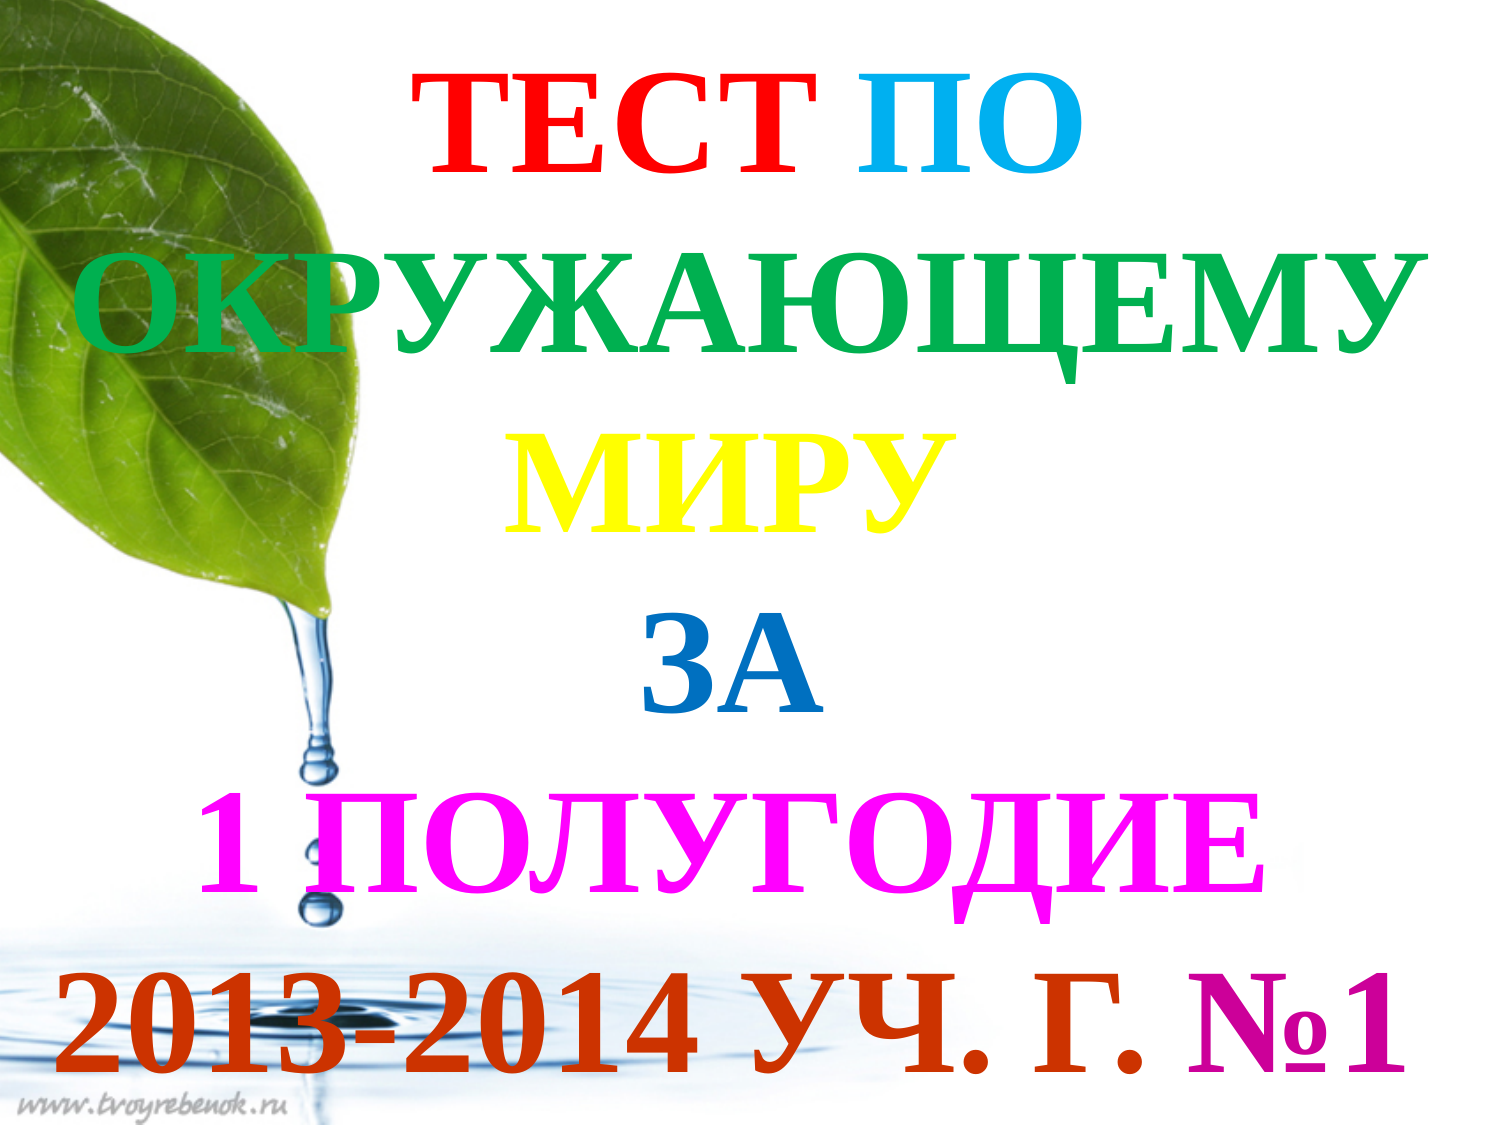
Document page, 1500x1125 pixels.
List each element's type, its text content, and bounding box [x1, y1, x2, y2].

title Тест по окружающему миру за 1 полугодие 2013-2014 уч. г. №1 [0, 0, 1500, 1125]
